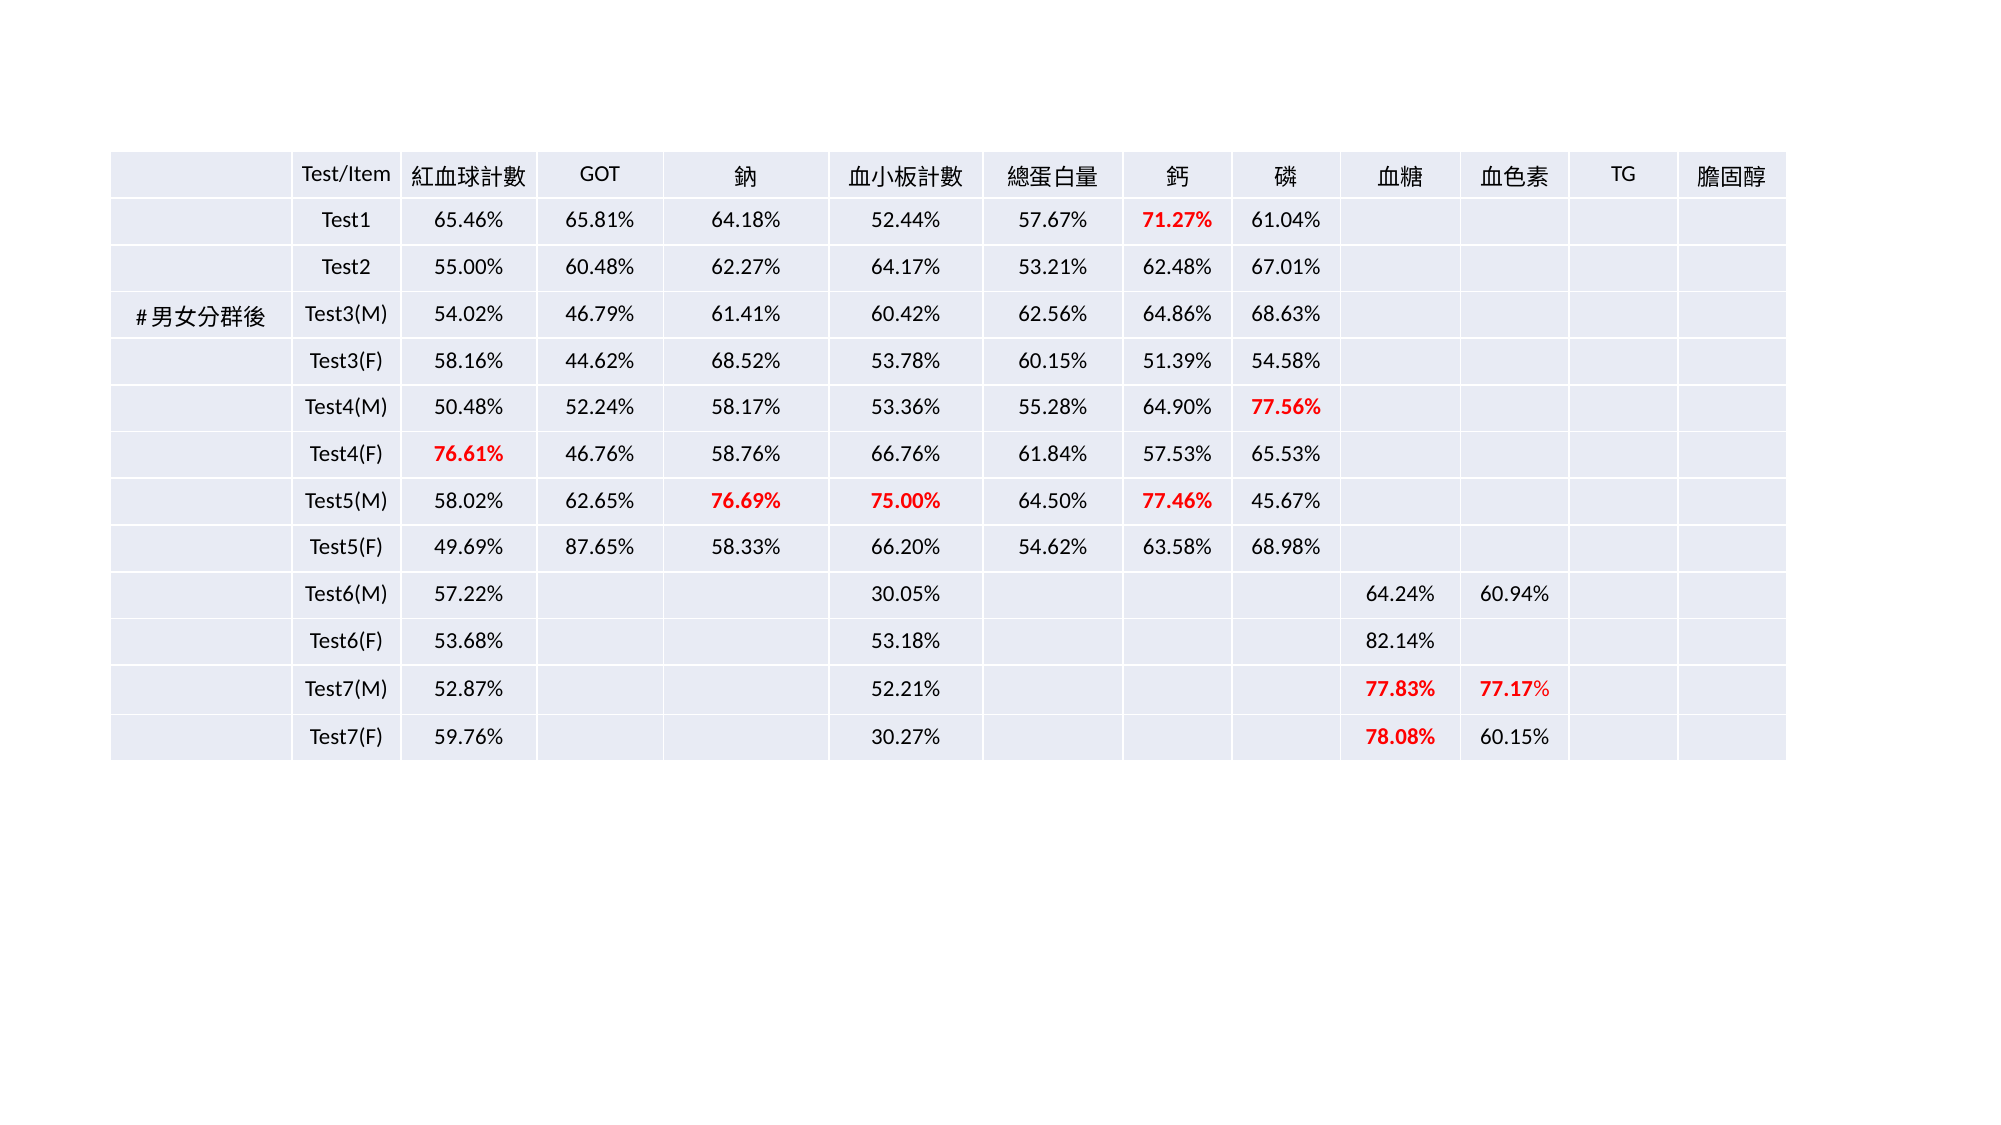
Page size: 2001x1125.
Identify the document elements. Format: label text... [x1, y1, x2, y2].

table_cell 65.81% [538, 199, 663, 244]
table_cell 76.69% [664, 479, 828, 524]
table_cell [664, 573, 828, 618]
table_cell [1679, 386, 1786, 431]
table_cell 77.56% [1233, 386, 1340, 431]
table_cell 52.21% [830, 666, 982, 714]
table_cell [1461, 246, 1568, 291]
table_cell 54.58% [1233, 339, 1340, 384]
table_cell 52.87% [402, 666, 536, 714]
table_cell [984, 573, 1122, 618]
table_cell [1341, 199, 1460, 244]
table_cell 53.68% [402, 619, 536, 664]
table_cell 58.76% [664, 432, 828, 477]
table_header 鈣 [1124, 152, 1231, 197]
table_cell 65.46% [402, 199, 536, 244]
table_cell [1124, 573, 1231, 618]
table_cell 46.79% [538, 292, 663, 337]
table_cell 77.46% [1124, 479, 1231, 524]
table_cell 65.53% [1233, 432, 1340, 477]
table_cell [1341, 292, 1460, 337]
table_cell 77.83% [1341, 666, 1460, 714]
table_cell [664, 666, 828, 714]
table_cell [1461, 432, 1568, 477]
table_cell [1341, 526, 1460, 571]
table_cell 76.61% [402, 432, 536, 477]
table_cell [1461, 339, 1568, 384]
table_cell 64.90% [1124, 386, 1231, 431]
table_cell Test7(F) [293, 715, 400, 760]
table_cell [1570, 199, 1677, 244]
table_cell [1461, 526, 1568, 571]
table_cell [1461, 292, 1568, 337]
table_cell [1341, 479, 1460, 524]
table_cell 55.28% [984, 386, 1122, 431]
table_cell [984, 715, 1122, 760]
table_cell [1233, 573, 1340, 618]
table_cell 87.65% [538, 526, 663, 571]
table_cell 52.24% [538, 386, 663, 431]
table_cell 54.62% [984, 526, 1122, 571]
table_cell 63.58% [1124, 526, 1231, 571]
table_cell 57.22% [402, 573, 536, 618]
table_cell Test4(M) [293, 386, 400, 431]
table_cell Test5(M) [293, 479, 400, 524]
table_cell [1570, 526, 1677, 571]
table_cell [1233, 619, 1340, 664]
table_cell 58.16% [402, 339, 536, 384]
table_cell #男女分群後 [111, 292, 291, 337]
table_cell Test3(M) [293, 292, 400, 337]
table_cell [1233, 715, 1340, 760]
table_cell [1679, 199, 1786, 244]
table_cell 62.56% [984, 292, 1122, 337]
table_cell 53.78% [830, 339, 982, 384]
table_cell 77.17% [1461, 666, 1568, 714]
table_cell 53.21% [984, 246, 1122, 291]
table_cell [1341, 432, 1460, 477]
table_cell [664, 715, 828, 760]
table_cell 49.69% [402, 526, 536, 571]
table_header 血小板計數 [830, 152, 982, 197]
table_header [111, 152, 291, 197]
table_cell 45.67% [1233, 479, 1340, 524]
table_cell [538, 666, 663, 714]
table_cell Test6(F) [293, 619, 400, 664]
table_cell Test1 [293, 199, 400, 244]
table_header 鈉 [664, 152, 828, 197]
table_cell [1679, 432, 1786, 477]
table_cell Test3(F) [293, 339, 400, 384]
table_cell [111, 246, 291, 291]
table_cell [1341, 339, 1460, 384]
table_cell [538, 573, 663, 618]
table_cell 53.18% [830, 619, 982, 664]
table_cell 68.98% [1233, 526, 1340, 571]
table_cell 51.39% [1124, 339, 1231, 384]
table_header Test/Item [293, 152, 400, 197]
table_cell [111, 432, 291, 477]
table_cell 53.36% [830, 386, 982, 431]
table_cell [984, 619, 1122, 664]
table_cell 59.76% [402, 715, 536, 760]
table_cell 60.48% [538, 246, 663, 291]
table_cell 78.08% [1341, 715, 1460, 760]
table_cell [1570, 715, 1677, 760]
table_cell [1461, 199, 1568, 244]
table_cell 66.20% [830, 526, 982, 571]
table_cell [538, 715, 663, 760]
table_cell 60.42% [830, 292, 982, 337]
table_header 血色素 [1461, 152, 1568, 197]
table_cell [111, 715, 291, 760]
table_cell [1233, 666, 1340, 714]
table_cell [1124, 715, 1231, 760]
table_cell Test7(M) [293, 666, 400, 714]
table_cell 60.15% [1461, 715, 1568, 760]
table_cell [1679, 666, 1786, 714]
table_cell 30.05% [830, 573, 982, 618]
table_header 血糖 [1341, 152, 1460, 197]
table_cell [1679, 619, 1786, 664]
table_cell 61.04% [1233, 199, 1340, 244]
table_cell 50.48% [402, 386, 536, 431]
table_cell 55.00% [402, 246, 536, 291]
table_cell 61.41% [664, 292, 828, 337]
table_cell [1124, 666, 1231, 714]
table_cell 82.14% [1341, 619, 1460, 664]
table_cell [111, 526, 291, 571]
table_cell [1570, 666, 1677, 714]
table_cell 66.76% [830, 432, 982, 477]
table_cell Test5(F) [293, 526, 400, 571]
table_header 膽固醇 [1679, 152, 1786, 197]
table_cell 62.27% [664, 246, 828, 291]
table_cell 60.15% [984, 339, 1122, 384]
table_cell 46.76% [538, 432, 663, 477]
table_cell [1570, 292, 1677, 337]
table_cell 58.17% [664, 386, 828, 431]
table_cell [1461, 619, 1568, 664]
table_cell [1679, 715, 1786, 760]
table_cell 30.27% [830, 715, 982, 760]
table_cell 64.50% [984, 479, 1122, 524]
table_cell [1570, 432, 1677, 477]
table_cell 44.62% [538, 339, 663, 384]
table_cell [111, 199, 291, 244]
table_cell [111, 479, 291, 524]
table_cell [1570, 246, 1677, 291]
table_cell 75.00% [830, 479, 982, 524]
table_cell 64.17% [830, 246, 982, 291]
table_cell [1461, 386, 1568, 431]
table_cell [1570, 573, 1677, 618]
table_cell 68.52% [664, 339, 828, 384]
table_cell [1679, 246, 1786, 291]
table_cell Test2 [293, 246, 400, 291]
table_header GOT [538, 152, 663, 197]
table_cell [1679, 339, 1786, 384]
table_cell 54.02% [402, 292, 536, 337]
table_cell 57.53% [1124, 432, 1231, 477]
table_cell [111, 619, 291, 664]
table_cell 64.18% [664, 199, 828, 244]
table_cell [664, 619, 828, 664]
table_cell [1679, 292, 1786, 337]
table_header 總蛋白量 [984, 152, 1122, 197]
table_header 紅血球計數 [402, 152, 536, 197]
table_cell [1570, 479, 1677, 524]
table_cell 58.02% [402, 479, 536, 524]
table_cell 67.01% [1233, 246, 1340, 291]
table_cell [1341, 246, 1460, 291]
table_cell [111, 339, 291, 384]
table_cell [1124, 619, 1231, 664]
table_header TG [1570, 152, 1677, 197]
table_cell 71.27% [1124, 199, 1231, 244]
table_cell [111, 573, 291, 618]
table_cell 52.44% [830, 199, 982, 244]
table_cell 58.33% [664, 526, 828, 571]
table_header 磷 [1233, 152, 1340, 197]
table_cell [1679, 479, 1786, 524]
table_cell Test4(F) [293, 432, 400, 477]
table_cell [111, 666, 291, 714]
table_cell [1679, 573, 1786, 618]
table_cell [111, 386, 291, 431]
table_cell [1461, 479, 1568, 524]
table_cell 64.24% [1341, 573, 1460, 618]
table_cell 60.94% [1461, 573, 1568, 618]
table_cell 64.86% [1124, 292, 1231, 337]
table_cell 57.67% [984, 199, 1122, 244]
table_cell 62.48% [1124, 246, 1231, 291]
table_cell Test6(M) [293, 573, 400, 618]
table_cell [1679, 526, 1786, 571]
table_cell [1570, 339, 1677, 384]
table_cell [1341, 386, 1460, 431]
table_cell [984, 666, 1122, 714]
table_cell [538, 619, 663, 664]
table_cell 61.84% [984, 432, 1122, 477]
table_cell 68.63% [1233, 292, 1340, 337]
table_cell 62.65% [538, 479, 663, 524]
table_cell [1570, 619, 1677, 664]
table_cell [1570, 386, 1677, 431]
